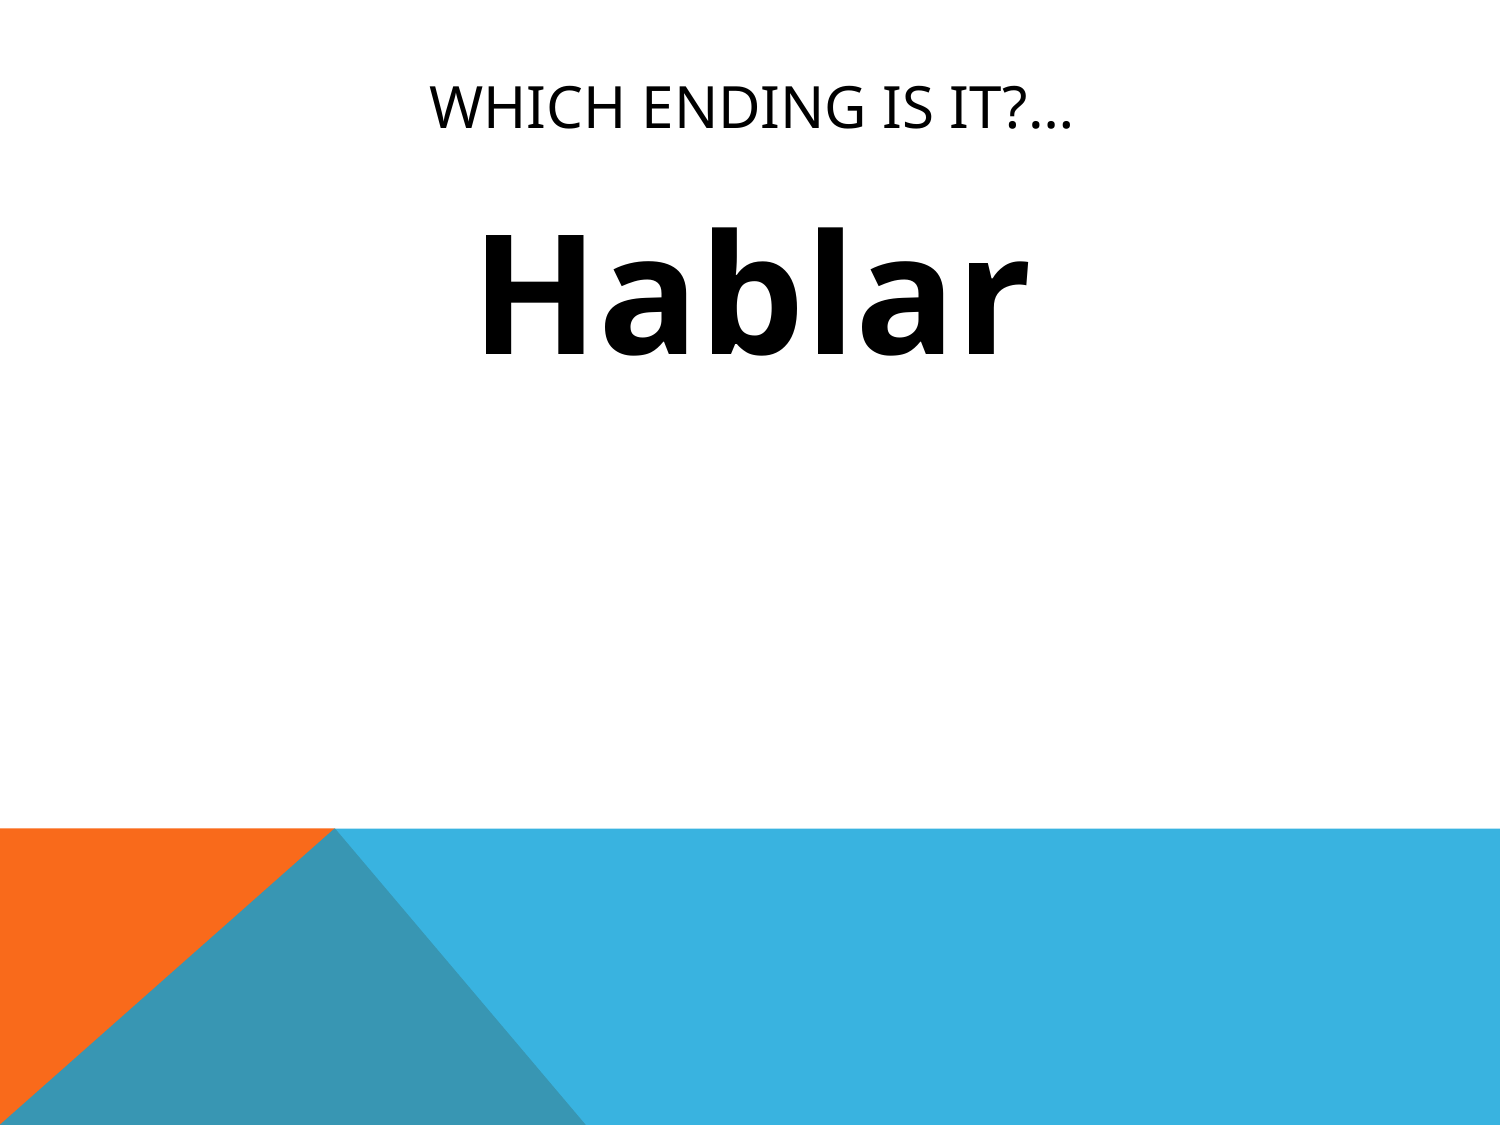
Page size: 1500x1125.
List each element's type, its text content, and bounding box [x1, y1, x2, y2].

title Which ending is it?… [135, 60, 1369, 150]
list Hablar [135, 180, 1369, 768]
